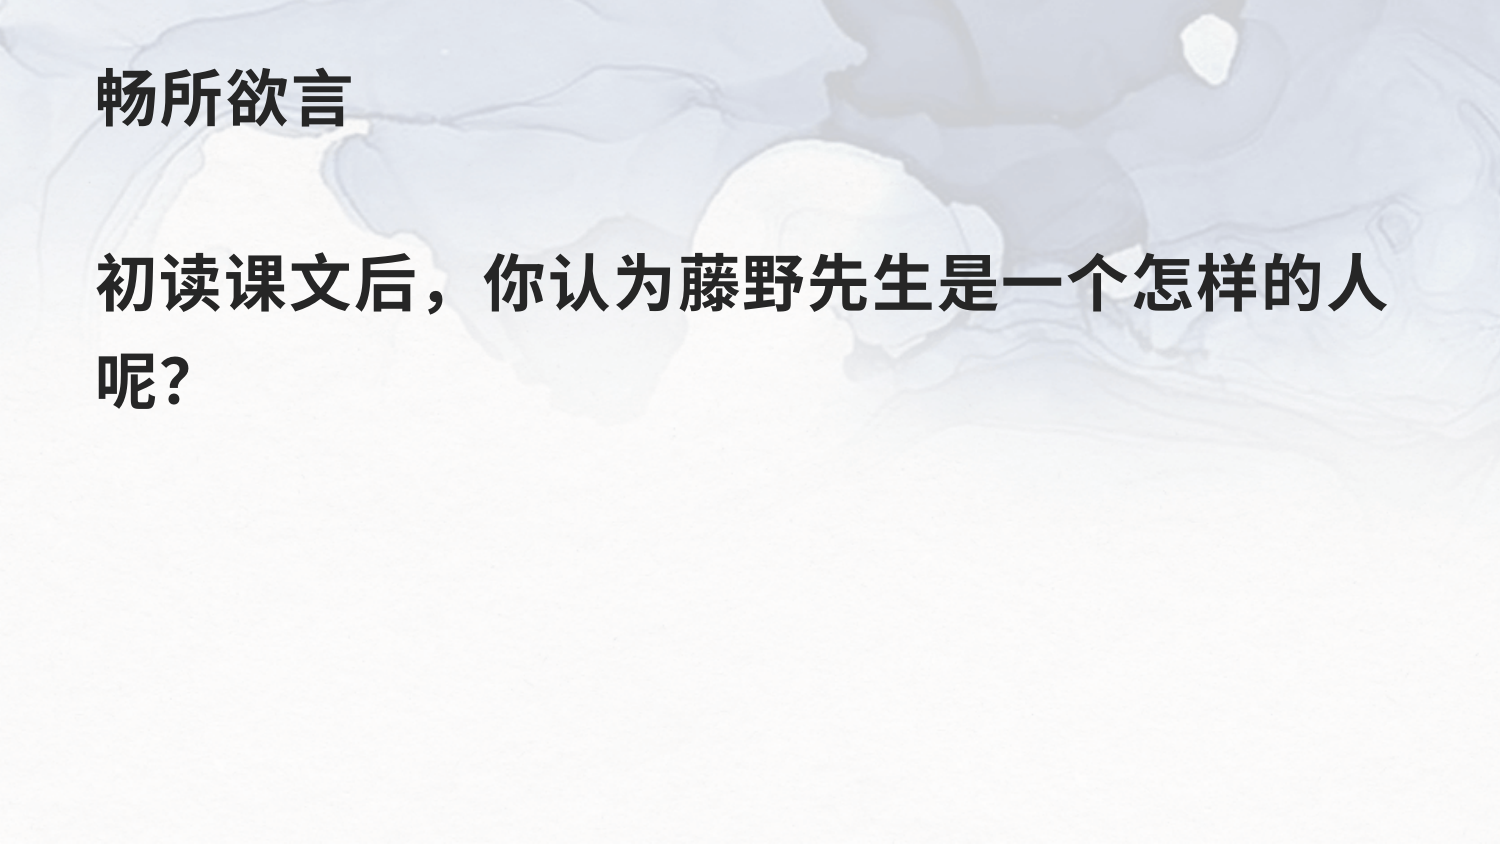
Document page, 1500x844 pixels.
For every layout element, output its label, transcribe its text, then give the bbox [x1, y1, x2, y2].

list 初读课文后，你认为藤野先生是一个怎样的人呢？ [82, 221, 1418, 781]
title 畅所欲言 [82, 54, 1418, 109]
picture [0, 0, 1500, 844]
